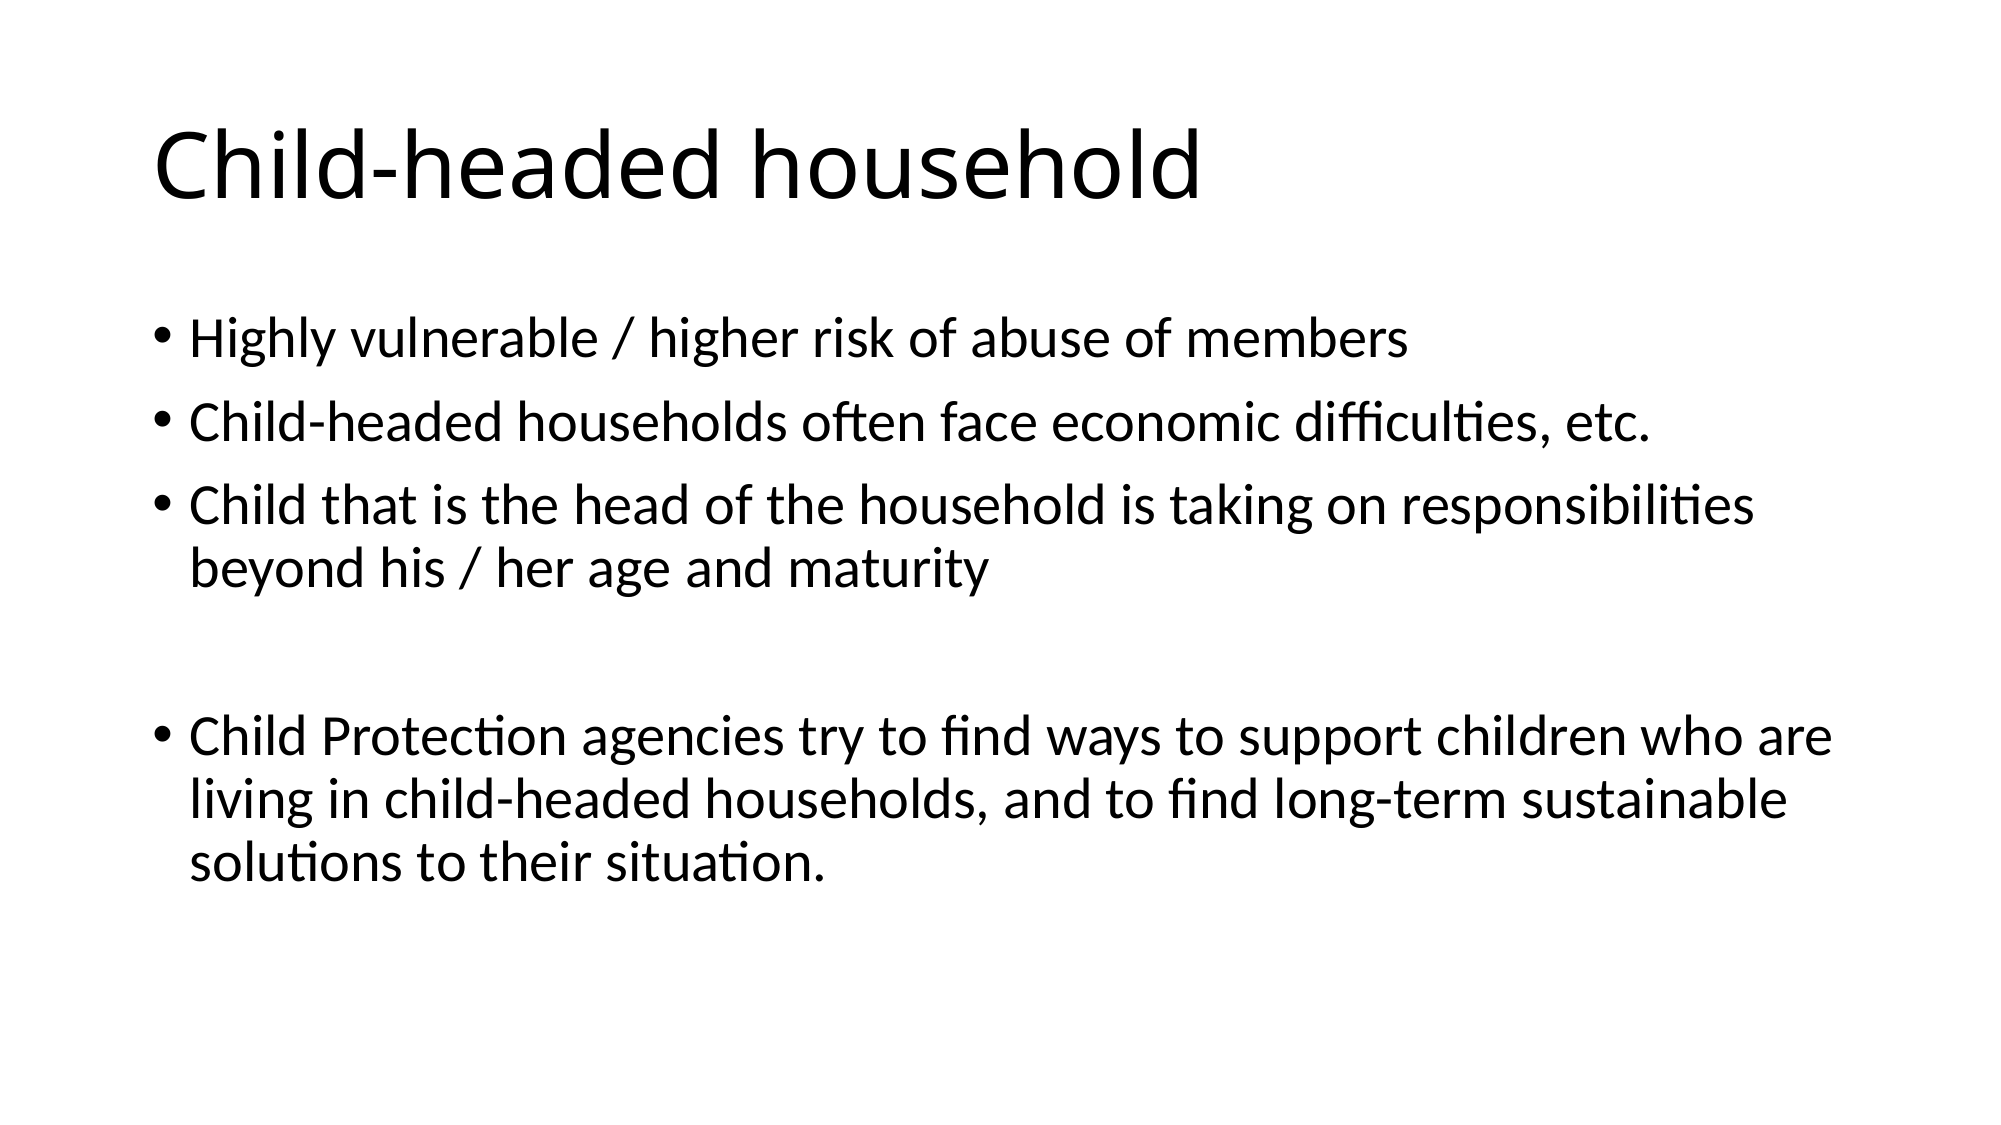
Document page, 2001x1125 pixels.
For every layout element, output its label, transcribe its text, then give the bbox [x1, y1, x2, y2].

list Highly vulnerable / higher risk of abuse of members Child-headed households often face economic difficulties, etc. Child that is the head of the household is taking on responsibilities beyond his / her age and maturity Child Protection agencies try to find ways to support children who are living in child-headed households, and to find long-term sustainable solutions to their situation. [137, 299, 1863, 1014]
title Child-headed household [137, 59, 1863, 278]
